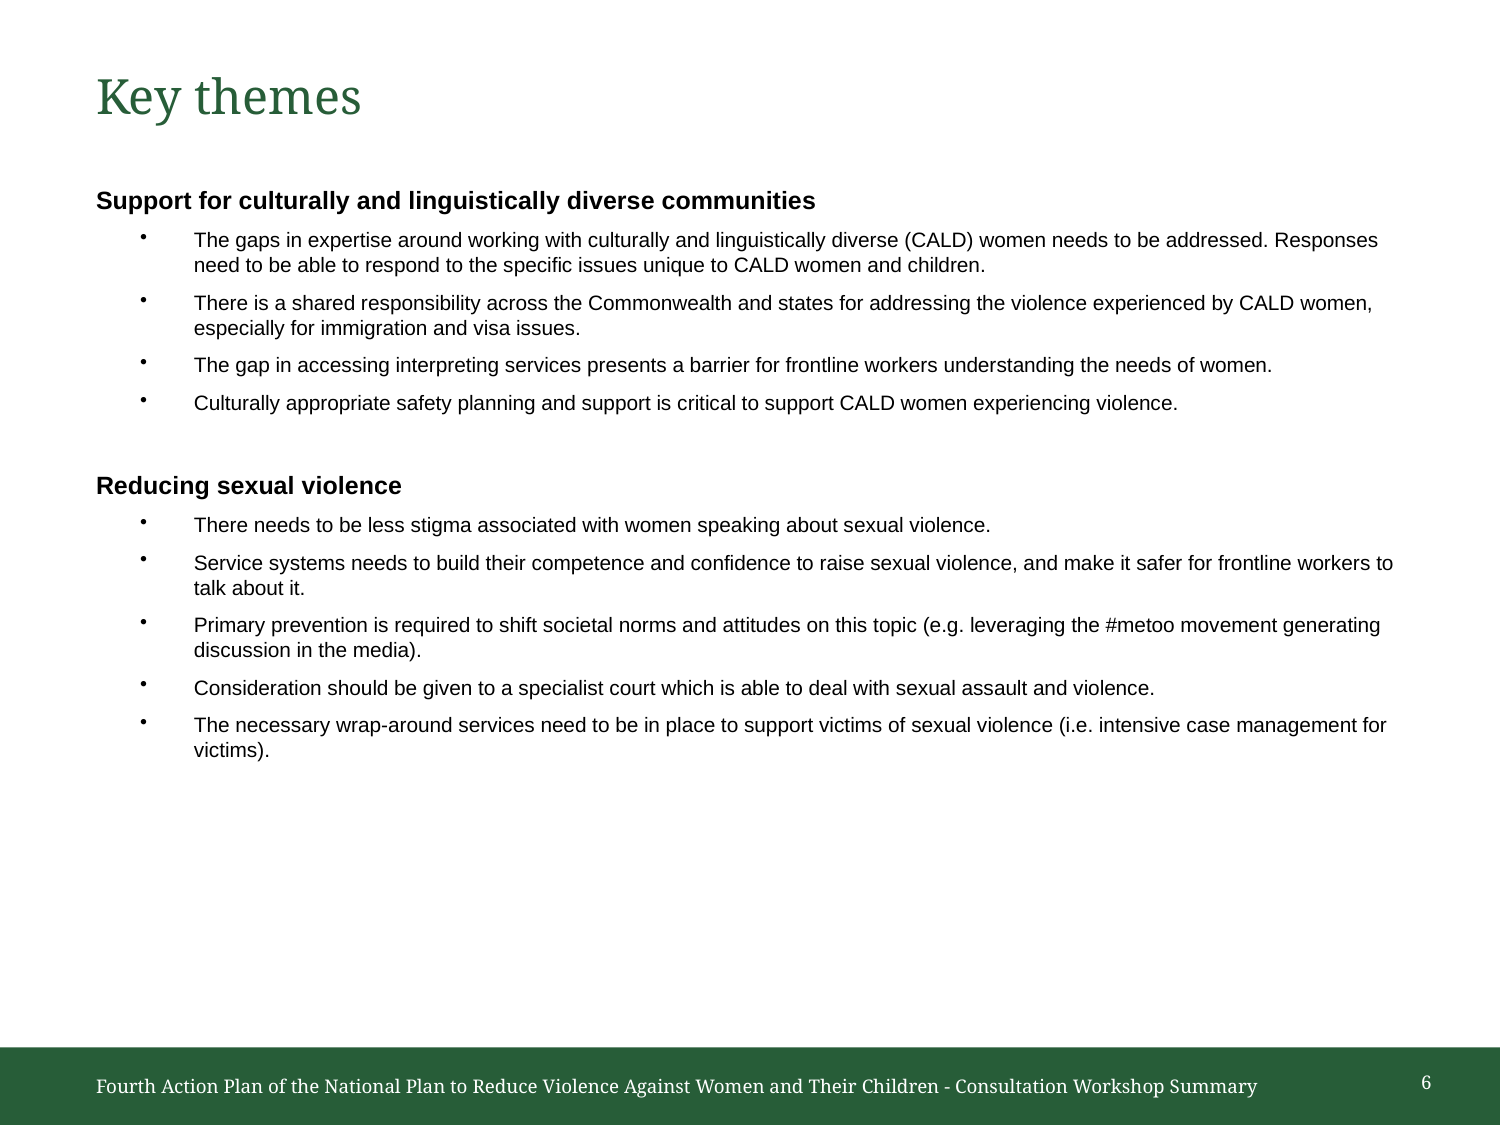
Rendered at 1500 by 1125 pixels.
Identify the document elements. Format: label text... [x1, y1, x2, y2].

text_box Fourth Action Plan of the National Plan to Reduce Violence Against Women and Their Children - Consultation Workshop Summary [96, 1074, 1273, 1098]
list Support for culturally and linguistically diverse communities The gaps in expertise around working with culturally and linguistically diverse (CALD) women needs to be addressed. Responses need to be able to respond to the specific issues unique to CALD women and children. There is a shared responsibility across the Commonwealth and states for addressing the violence experienced by CALD women, especially for immigration and visa issues. The gap in accessing interpreting services presents a barrier for frontline workers understanding the needs of women. Culturally appropriate safety planning and support is critical to support CALD women experiencing violence. Reducing sexual violence There needs to be less stigma associated with women speaking about sexual violence. Service systems needs to build their competence and confidence to raise sexual violence, and make it safer for frontline workers to talk about it. Primary prevention is required to shift societal norms and attitudes on this topic (e.g. leveraging the #metoo movement generating discussion in the media). Consideration should be given to a specialist court which is able to deal with sexual assault and violence. The necessary wrap-around services need to be in place to support victims of sexual violence (i.e. intensive case management for victims). [95, 184, 1405, 1006]
slide_number 6 [1409, 1072, 1433, 1095]
title Key themes [95, 76, 1405, 133]
